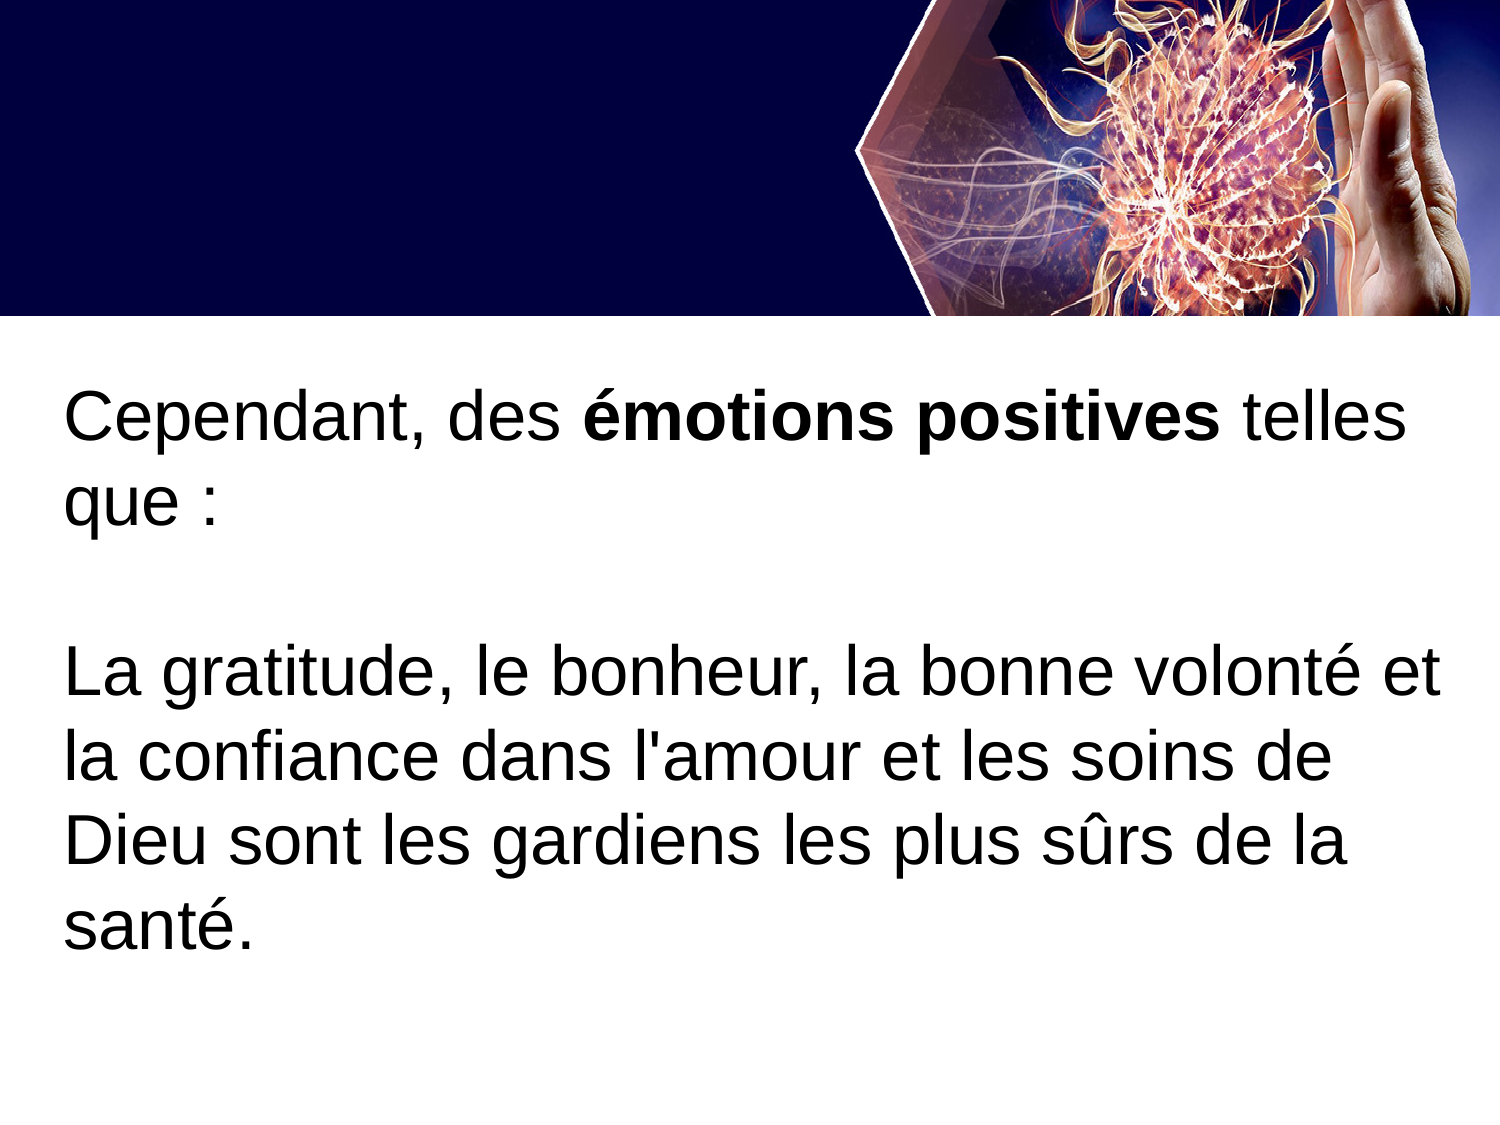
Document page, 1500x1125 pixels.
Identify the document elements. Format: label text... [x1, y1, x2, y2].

picture [0, 0, 1500, 1125]
text_box Cependant, des émotions positives telles que : La gratitude, le bonheur, la bonne volonté et la confiance dans l'amour et les soins de Dieu sont les gardiens les plus sûrs de la santé. [48, 362, 1487, 1057]
